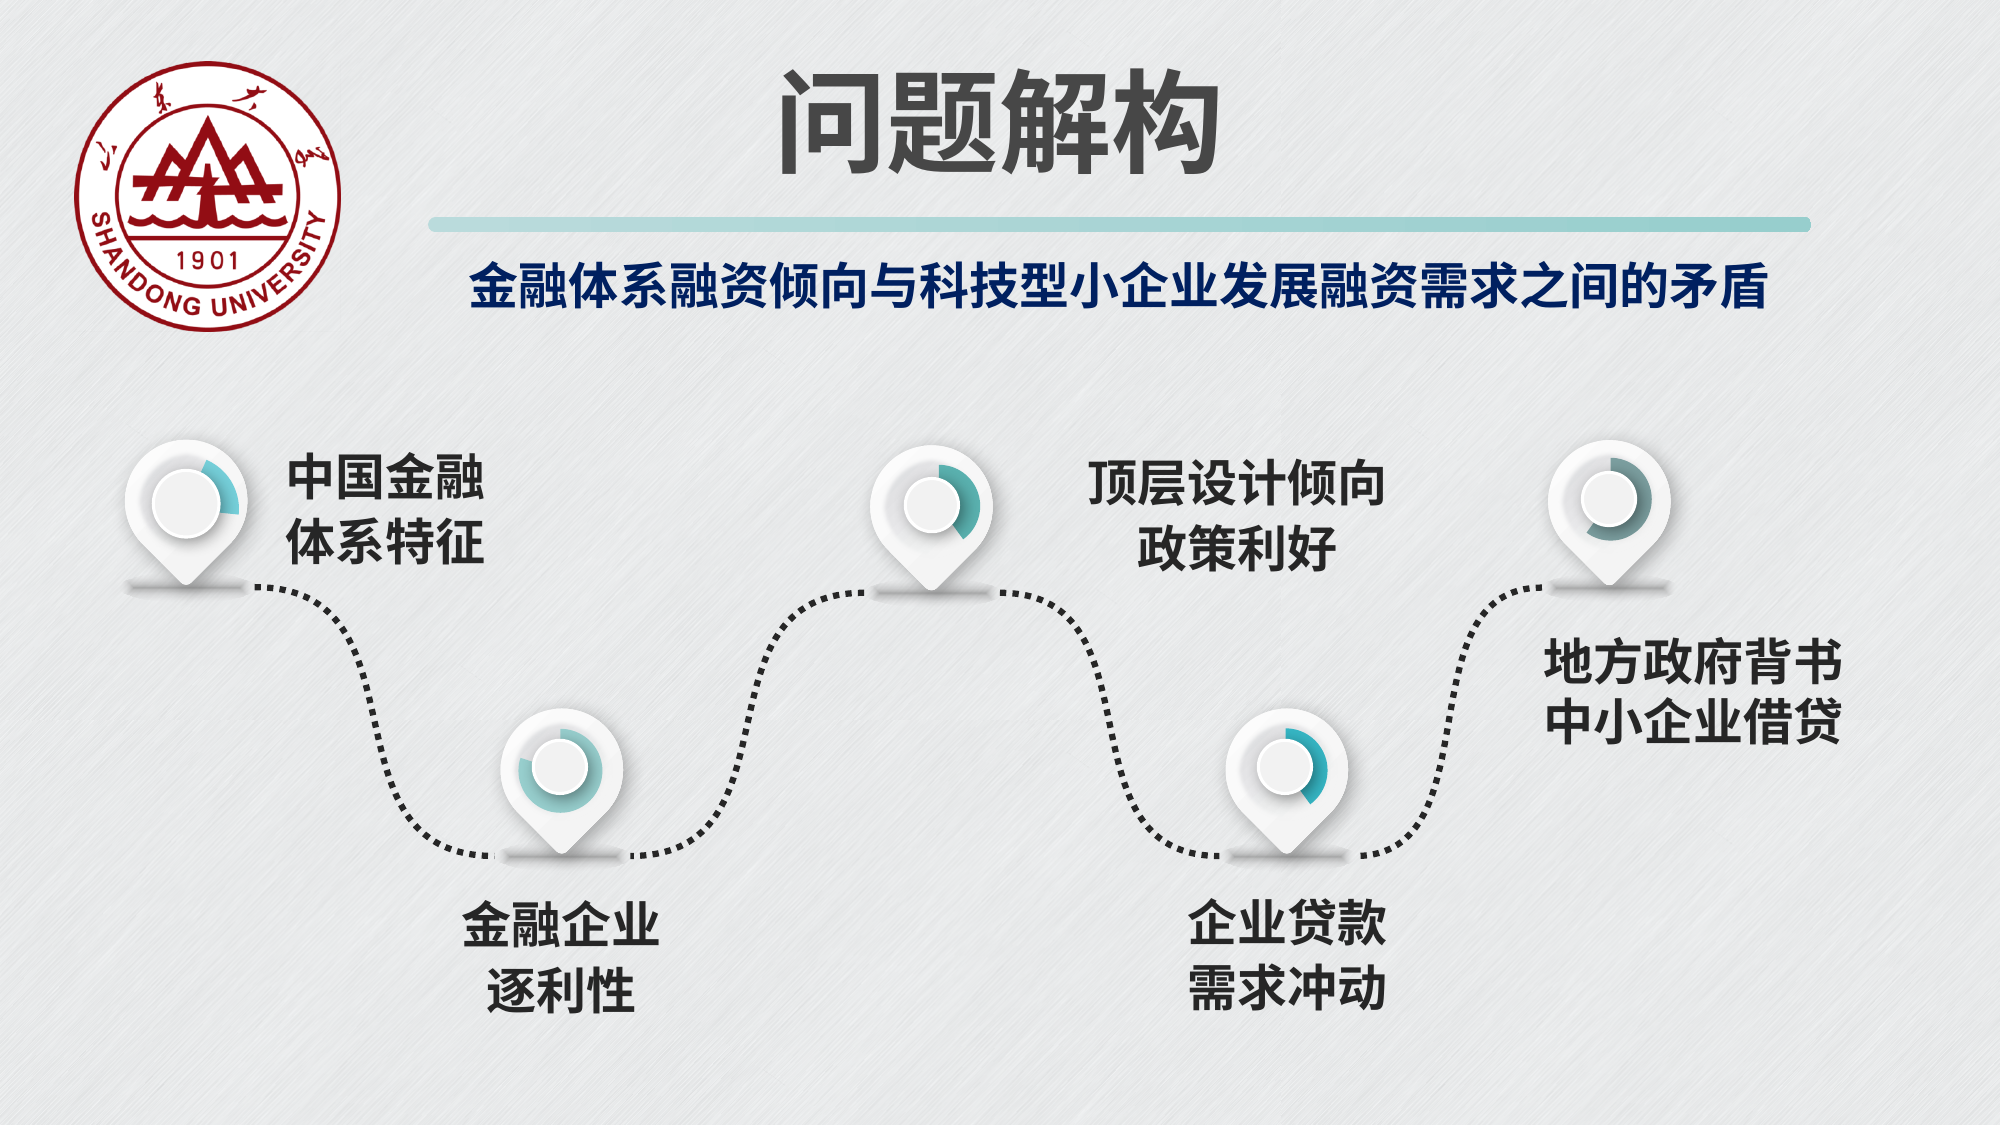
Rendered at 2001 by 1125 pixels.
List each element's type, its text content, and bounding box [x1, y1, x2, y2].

text_box 顶层设计倾向 政策利好 [1068, 438, 1407, 585]
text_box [254, 587, 495, 856]
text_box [1219, 708, 1356, 872]
text_box 金融体系融资倾向与科技型小企业发展融资需求之间的矛盾 [454, 247, 1888, 322]
text_box 问题解构 [633, 44, 1366, 195]
picture [74, 61, 341, 332]
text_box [630, 592, 865, 856]
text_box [494, 708, 631, 872]
text_box [426, 215, 1813, 234]
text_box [864, 445, 1001, 608]
text_box 金融企业 逐利性 [434, 879, 690, 1027]
text_box 中国金融 体系特征 [271, 431, 506, 579]
text_box 地方政府背书 中小企业借贷 [1542, 623, 1877, 759]
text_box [106, 439, 260, 603]
text_box 企业贷款需求冲动 [1160, 877, 1415, 1025]
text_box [1355, 587, 1542, 856]
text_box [1541, 440, 1678, 603]
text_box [999, 592, 1220, 856]
